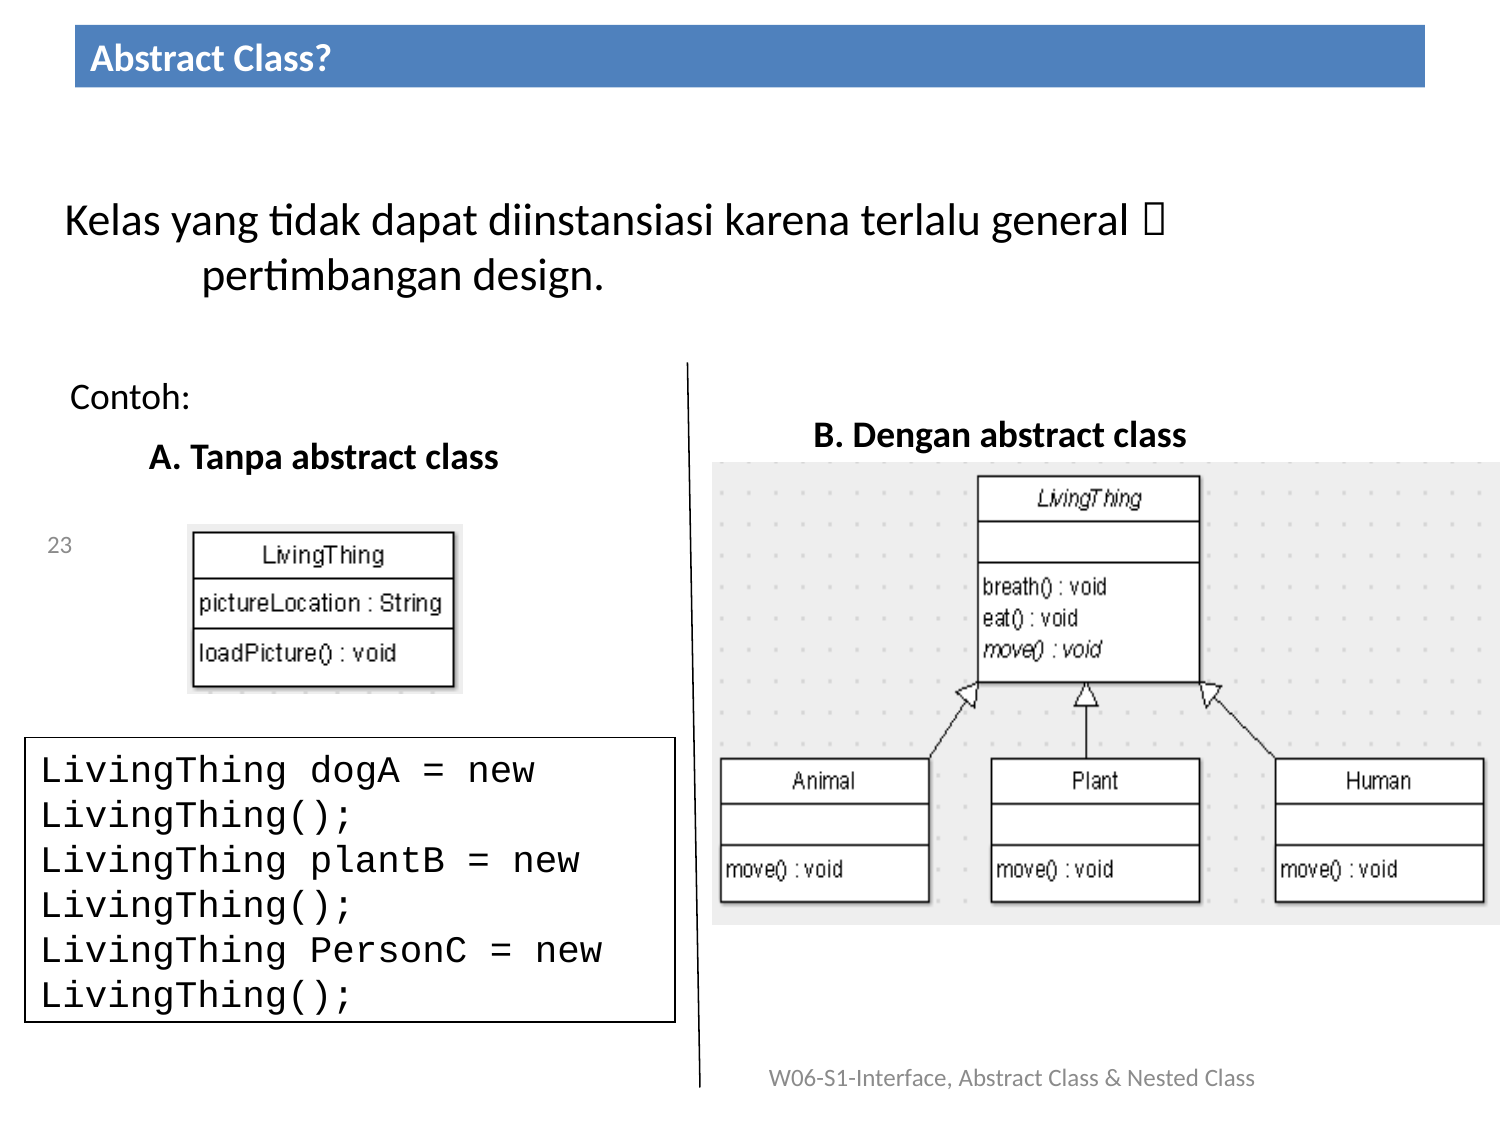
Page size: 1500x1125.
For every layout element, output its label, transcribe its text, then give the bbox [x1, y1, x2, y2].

title Abstract Class? [75, 24, 1425, 88]
text_box LivingThing dogA = new LivingThing(); LivingThing plantB = new LivingThing(); LivingThing PersonC = new LivingThing(); [24, 737, 675, 1023]
text_box Kelas yang tidak dapat diinstansiasi karena terlalu general  pertimbangan design. [50, 182, 1500, 363]
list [712, 462, 1500, 926]
text_box A. Tanpa abstract class [134, 424, 515, 485]
slide_number 23 [12, 512, 88, 575]
text_box B. Dengan abstract class [798, 402, 1203, 460]
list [187, 524, 463, 694]
footer W06-S1-Interface, Abstract Class & Nested Class [650, 1037, 1375, 1116]
text_box Contoh: [55, 364, 206, 425]
